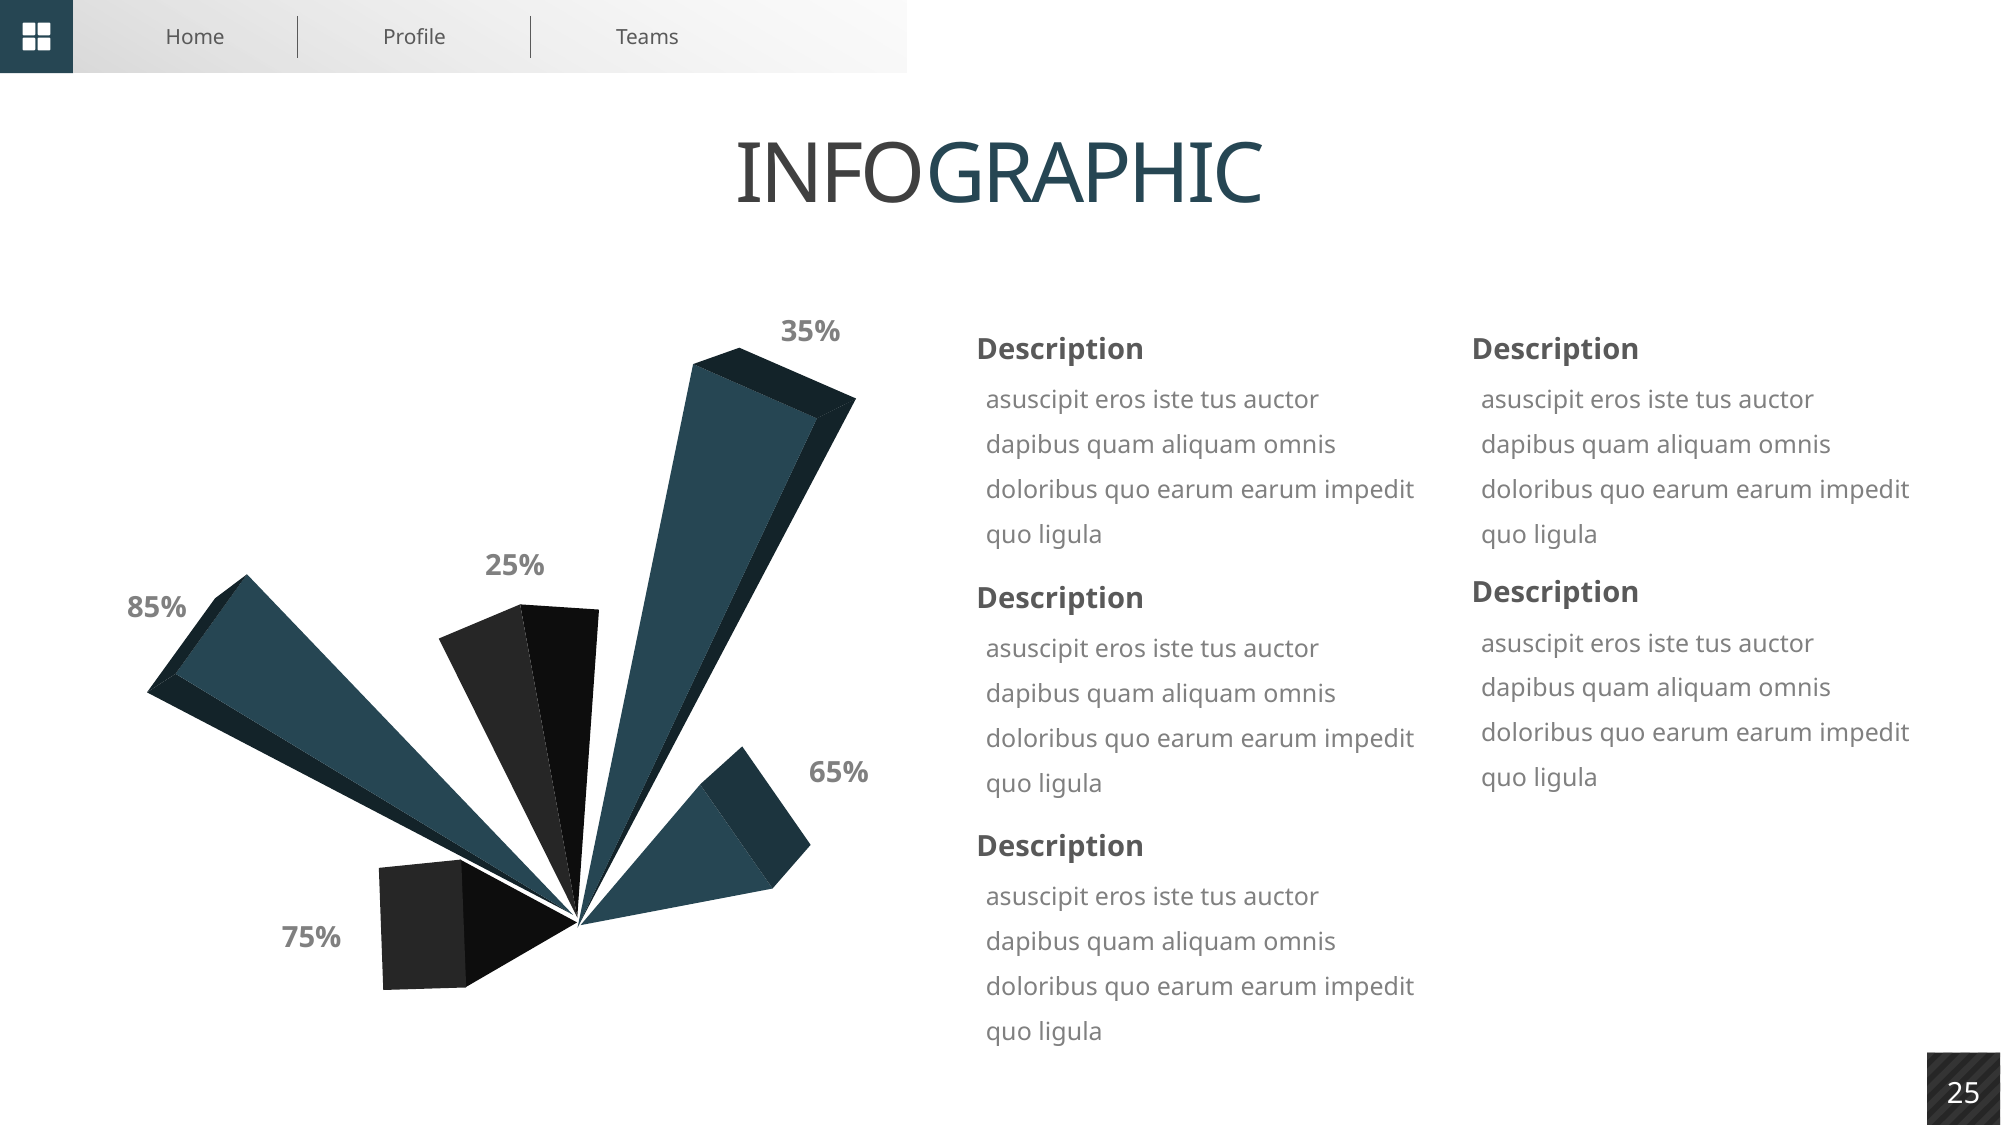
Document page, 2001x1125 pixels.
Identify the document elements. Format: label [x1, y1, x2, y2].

text_box [0, 0, 2001, 1125]
